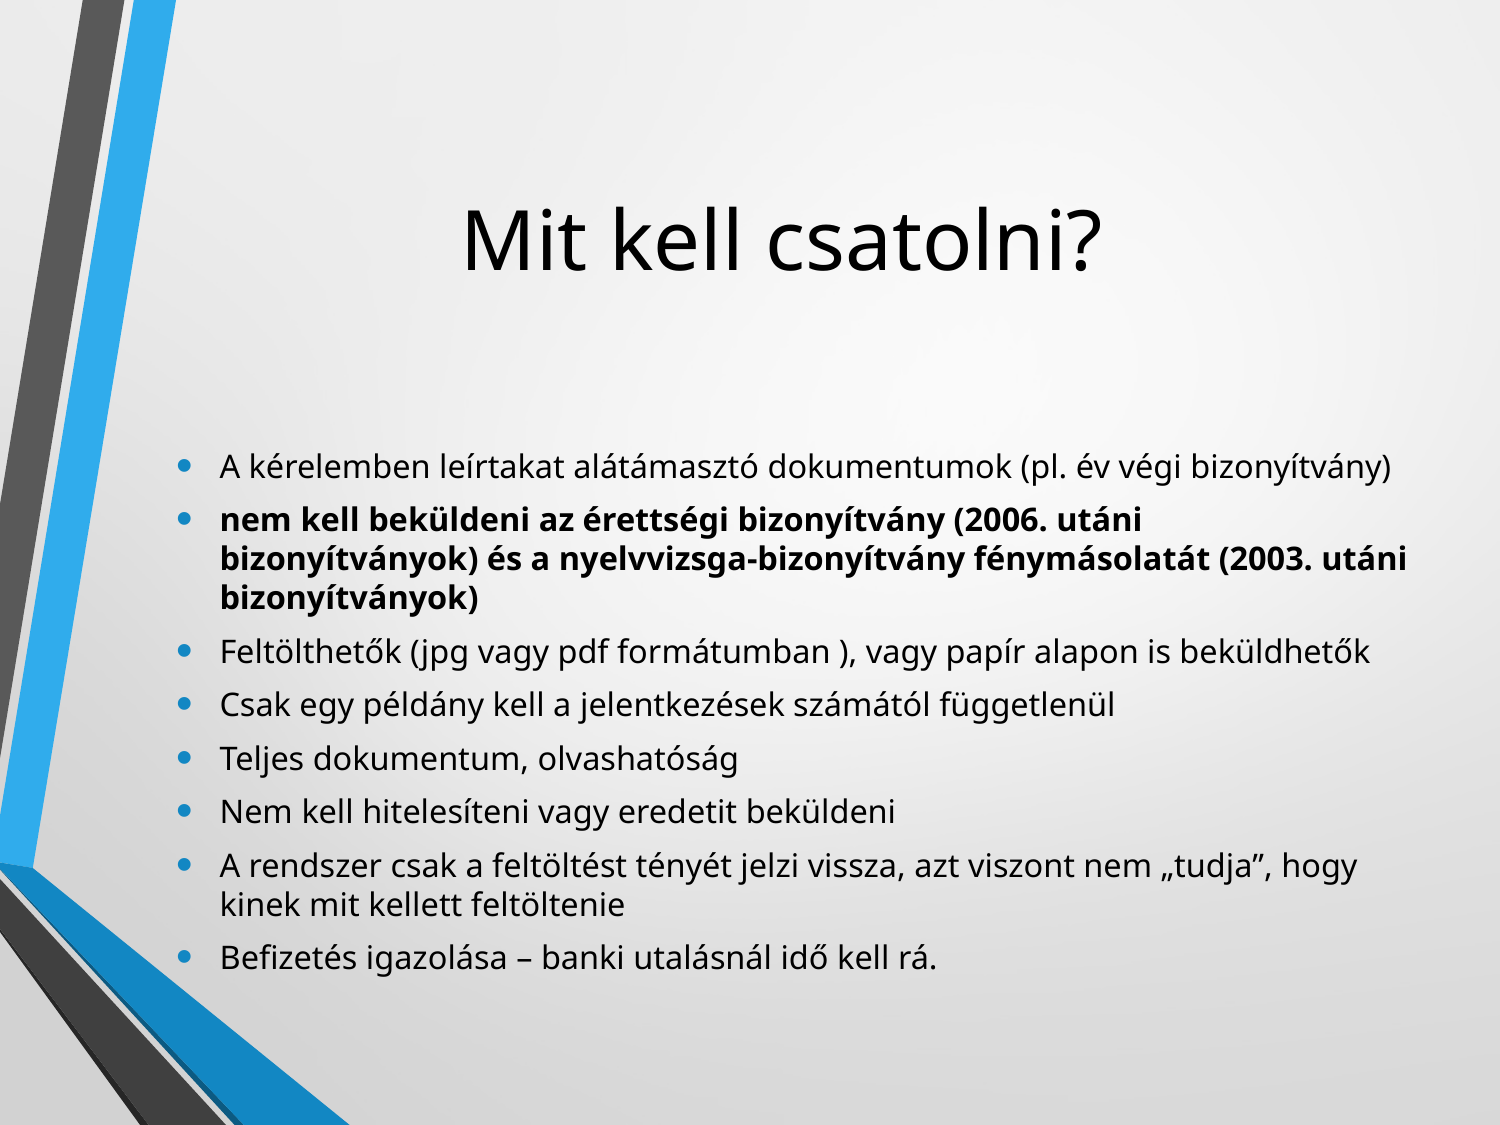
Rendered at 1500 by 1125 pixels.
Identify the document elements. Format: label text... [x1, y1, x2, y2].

title Mit kell csatolni? [161, 75, 1425, 400]
list A kérelemben leírtakat alátámasztó dokumentumok (pl. év végi bizonyítvány) nem kell beküldeni az érettségi bizonyítvány (2006. utáni bizonyítványok) és a nyelvvizsga-bizonyítvány fénymásolatát (2003. utáni bizonyítványok) Feltölthetők (jpg vagy pdf formátumban ), vagy papír alapon is beküldhetők Csak egy példány kell a jelentkezések számától függetlenül Teljes dokumentum, olvashatóság Nem kell hitelesíteni vagy eredetit beküldeni A rendszer csak a feltöltést tényét jelzi vissza, azt viszont nem „tudja”, hogy kinek mit kellett feltöltenie Befizetés igazolása – banki utalásnál idő kell rá. [161, 437, 1425, 985]
